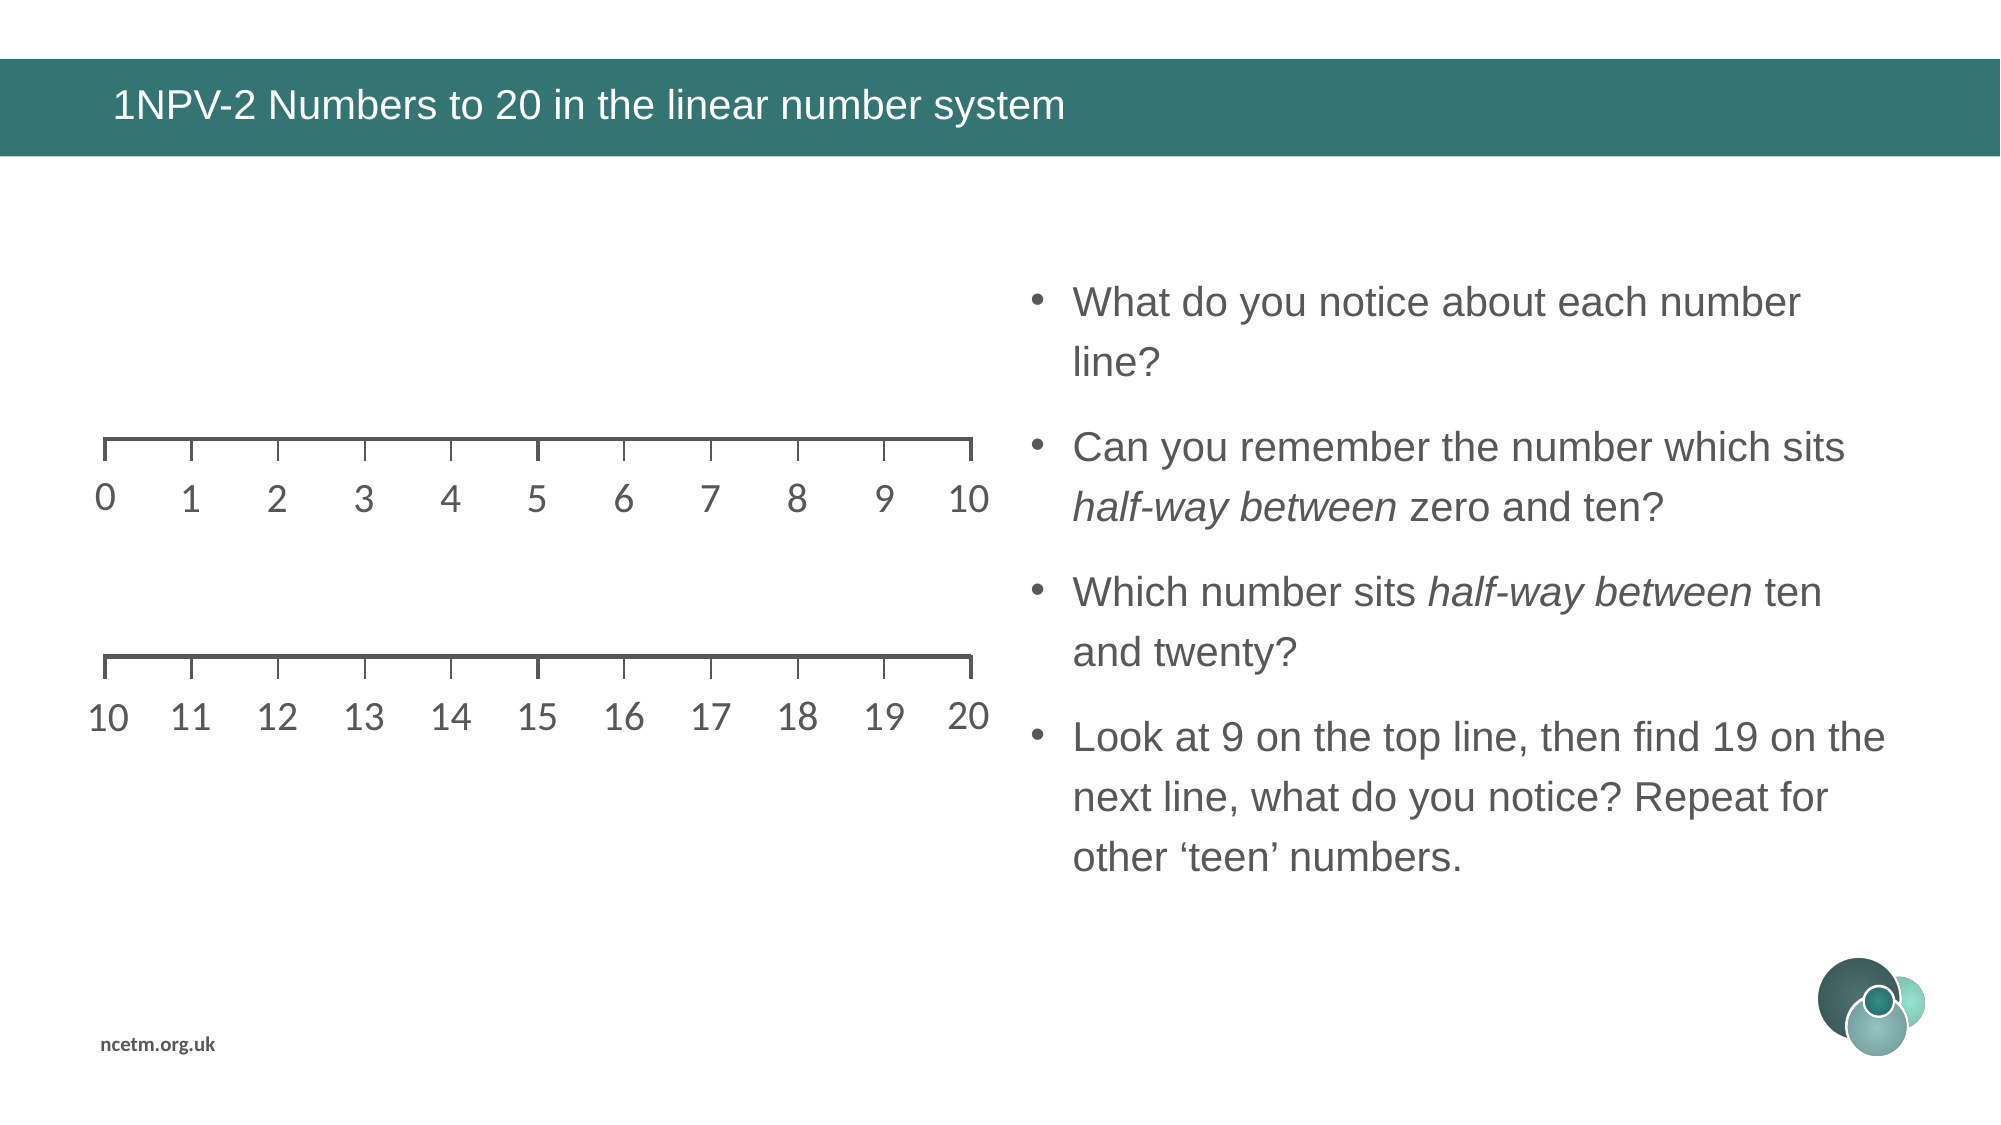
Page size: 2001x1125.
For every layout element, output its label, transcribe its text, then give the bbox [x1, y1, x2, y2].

text_box What do you notice about each number line? Can you remember the number which sits half-way between zero and ten? Which number sits half-way between ten and twenty? Look at 9 on the top line, then find 19 on the next line, what do you notice? Repeat for other ‘teen’ numbers. [1015, 257, 1911, 930]
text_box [48, 654, 1029, 748]
picture [1818, 958, 1925, 1056]
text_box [49, 436, 1029, 530]
title 1NPV-2 Numbers to 20 in the linear number system [97, 76, 1945, 147]
